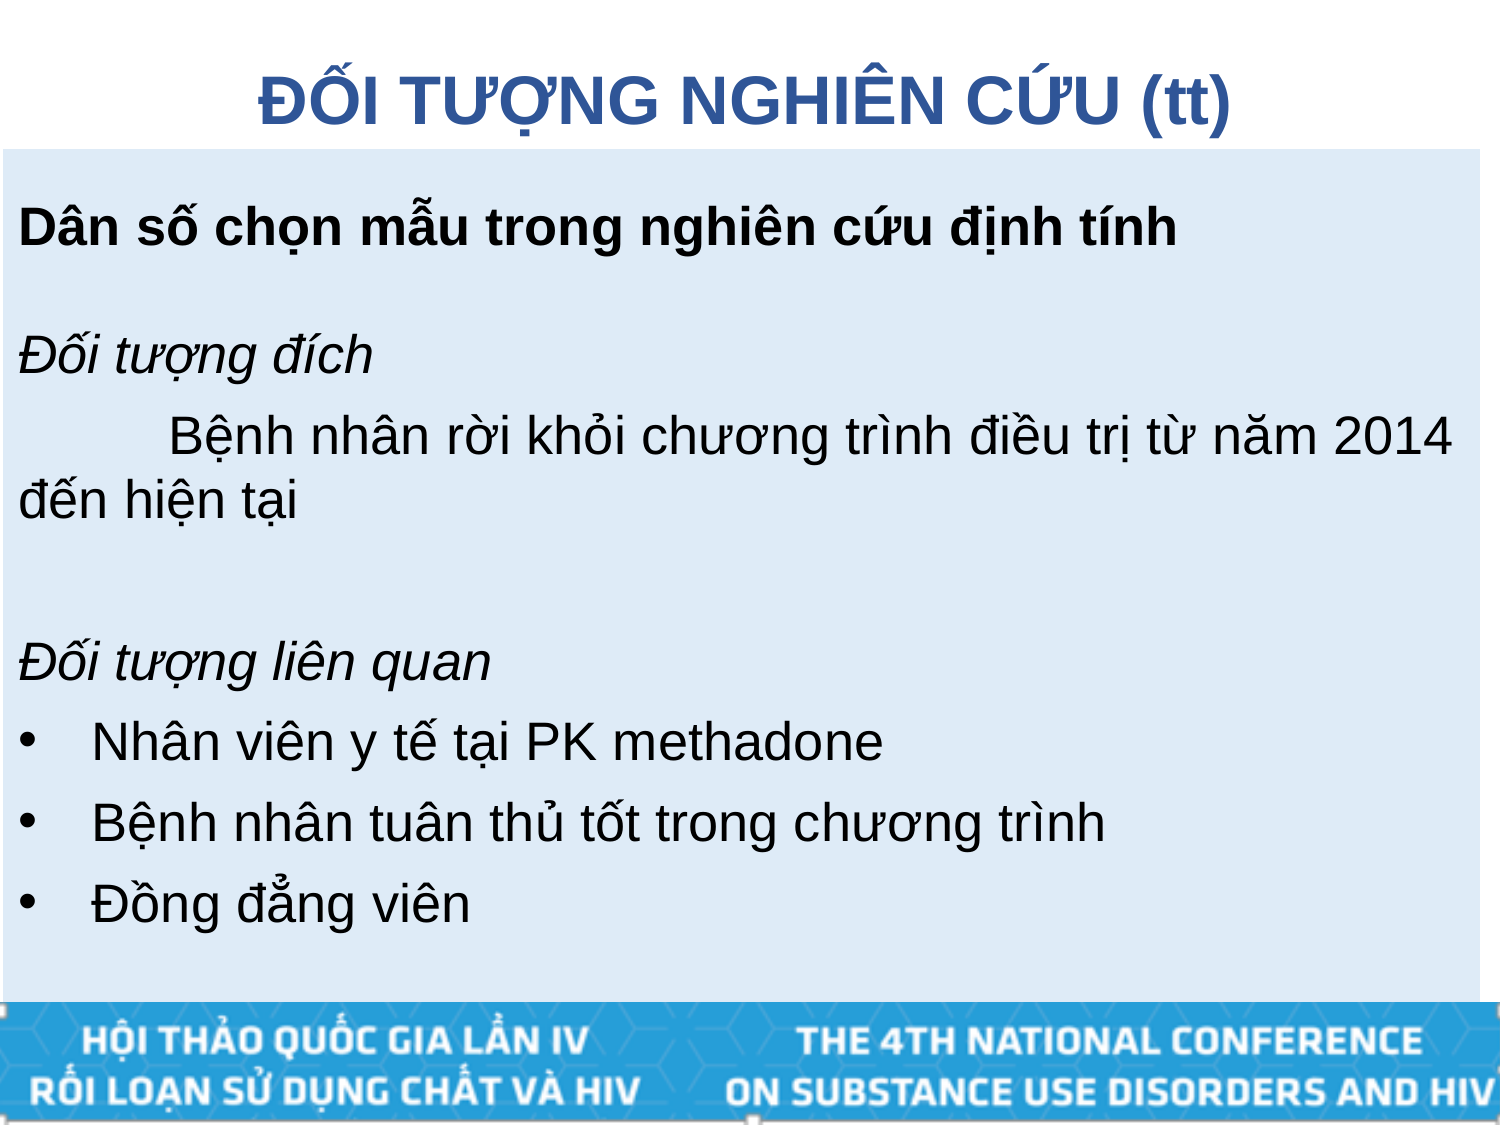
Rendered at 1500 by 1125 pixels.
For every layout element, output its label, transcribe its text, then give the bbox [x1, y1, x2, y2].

picture [0, 1002, 1500, 1125]
title ĐỐI TƯỢNG NGHIÊN CỨU (tt) [99, 36, 1394, 149]
list Dân số chọn mẫu trong nghiên cứu định tính Đối tượng đích Bệnh nhân rời khỏi chương trình điều trị từ năm 2014 đến hiện tại Đối tượng liên quan Nhân viên y tế tại PK methadone Bệnh nhân tuân thủ tốt trong chương trình Đồng đẳng viên [3, 149, 1480, 1002]
